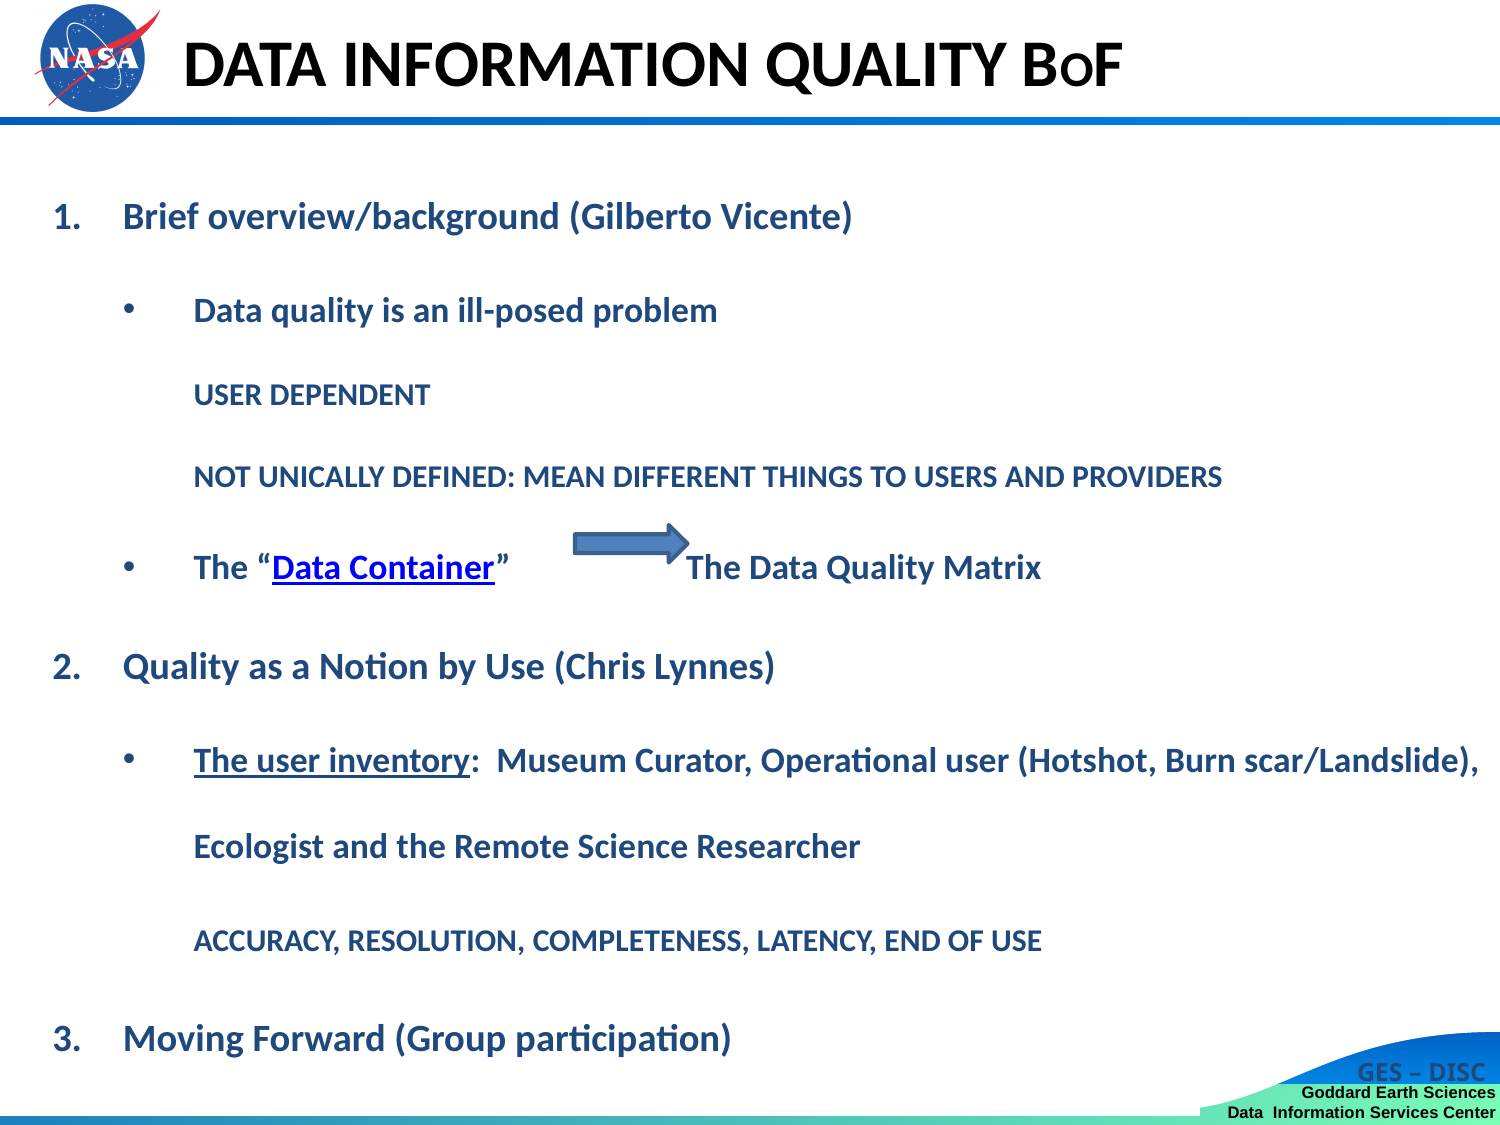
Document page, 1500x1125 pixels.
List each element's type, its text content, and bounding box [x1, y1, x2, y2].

list Brief overview/background (Gilberto Vicente) Data quality is an ill-posed problem USER DEPENDENT NOT UNICALLY DEFINED: MEAN DIFFERENT THINGS TO USERS AND PROVIDERS The “Data Container” The Data Quality Matrix Quality as a Notion by Use (Chris Lynnes) The user inventory: Museum Curator, Operational user (Hotshot, Burn scar/Landslide), Ecologist and the Remote Science Researcher ACCURACY, RESOLUTION, COMPLETENESS, LATENCY, END OF USE Moving Forward (Group participation) [37, 137, 1500, 1075]
picture [33, 3, 161, 113]
text_box [572, 523, 690, 565]
title DATA information QUALITY bOF [168, 12, 1500, 125]
